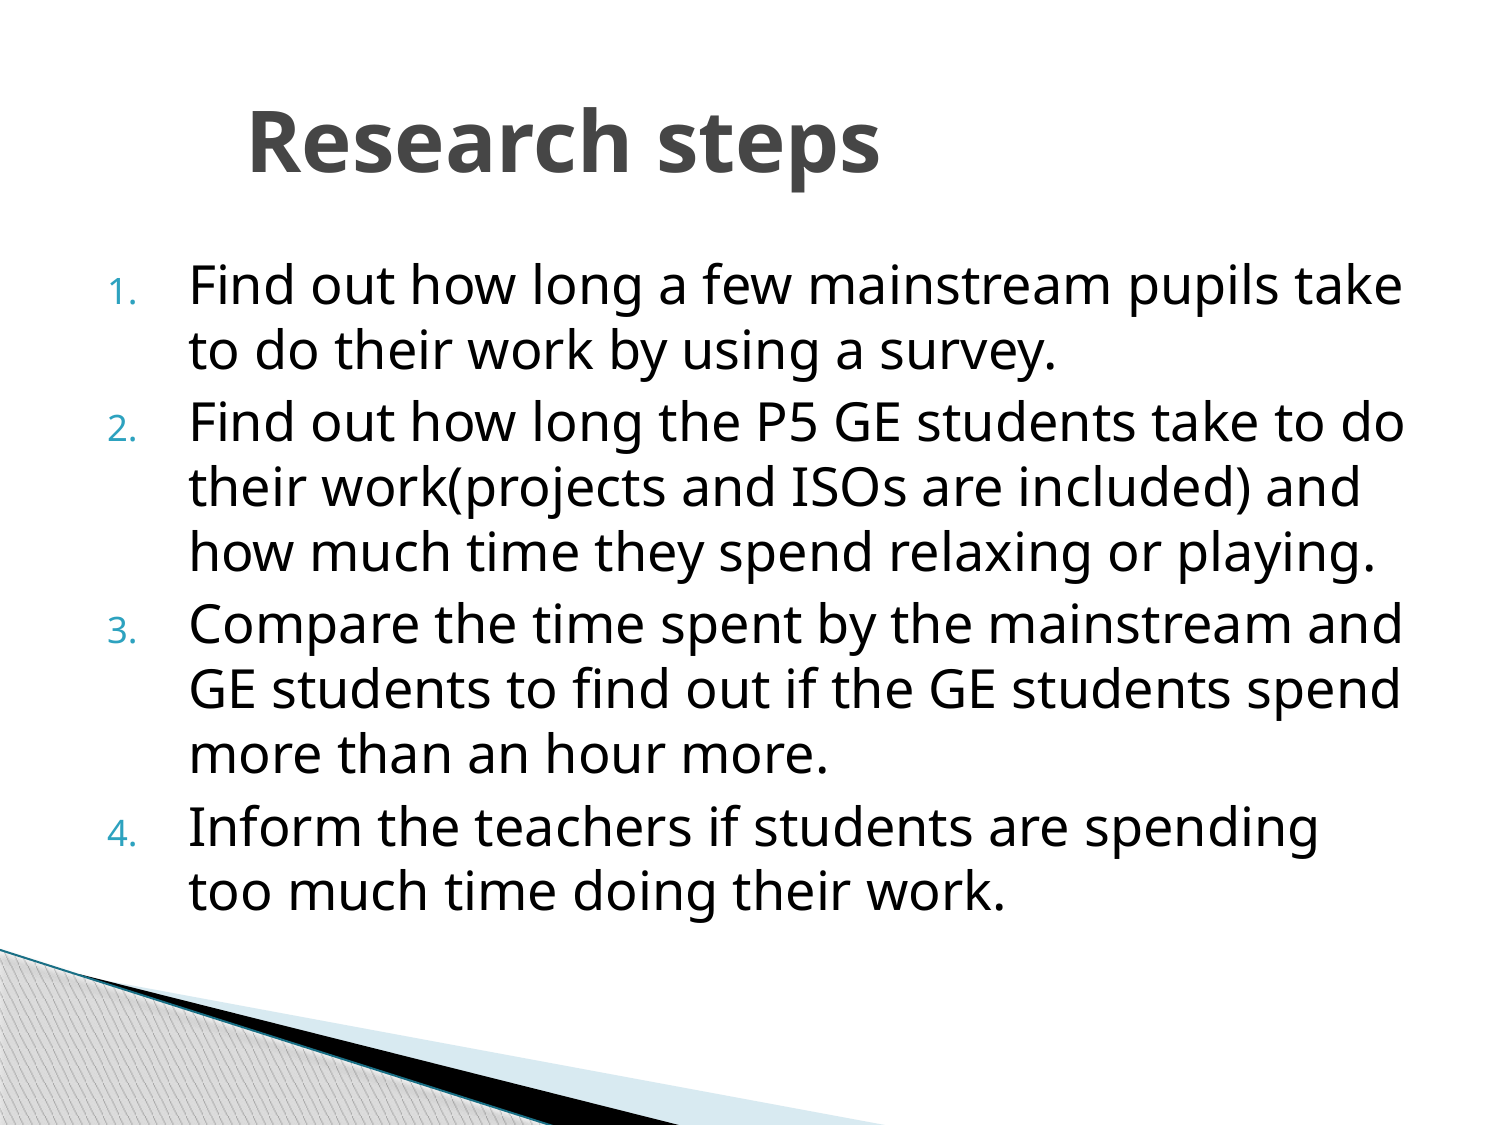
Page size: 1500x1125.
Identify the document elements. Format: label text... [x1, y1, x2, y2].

title Research steps [75, 45, 1425, 233]
list Find out how long a few mainstream pupils take to do their work by using a survey. Find out how long the P5 GE students take to do their work(projects and ISOs are included) and how much time they spend relaxing or playing. Compare the time spent by the mainstream and GE students to find out if the GE students spend more than an hour more. Inform the teachers if students are spending too much time doing their work. [75, 243, 1425, 986]
